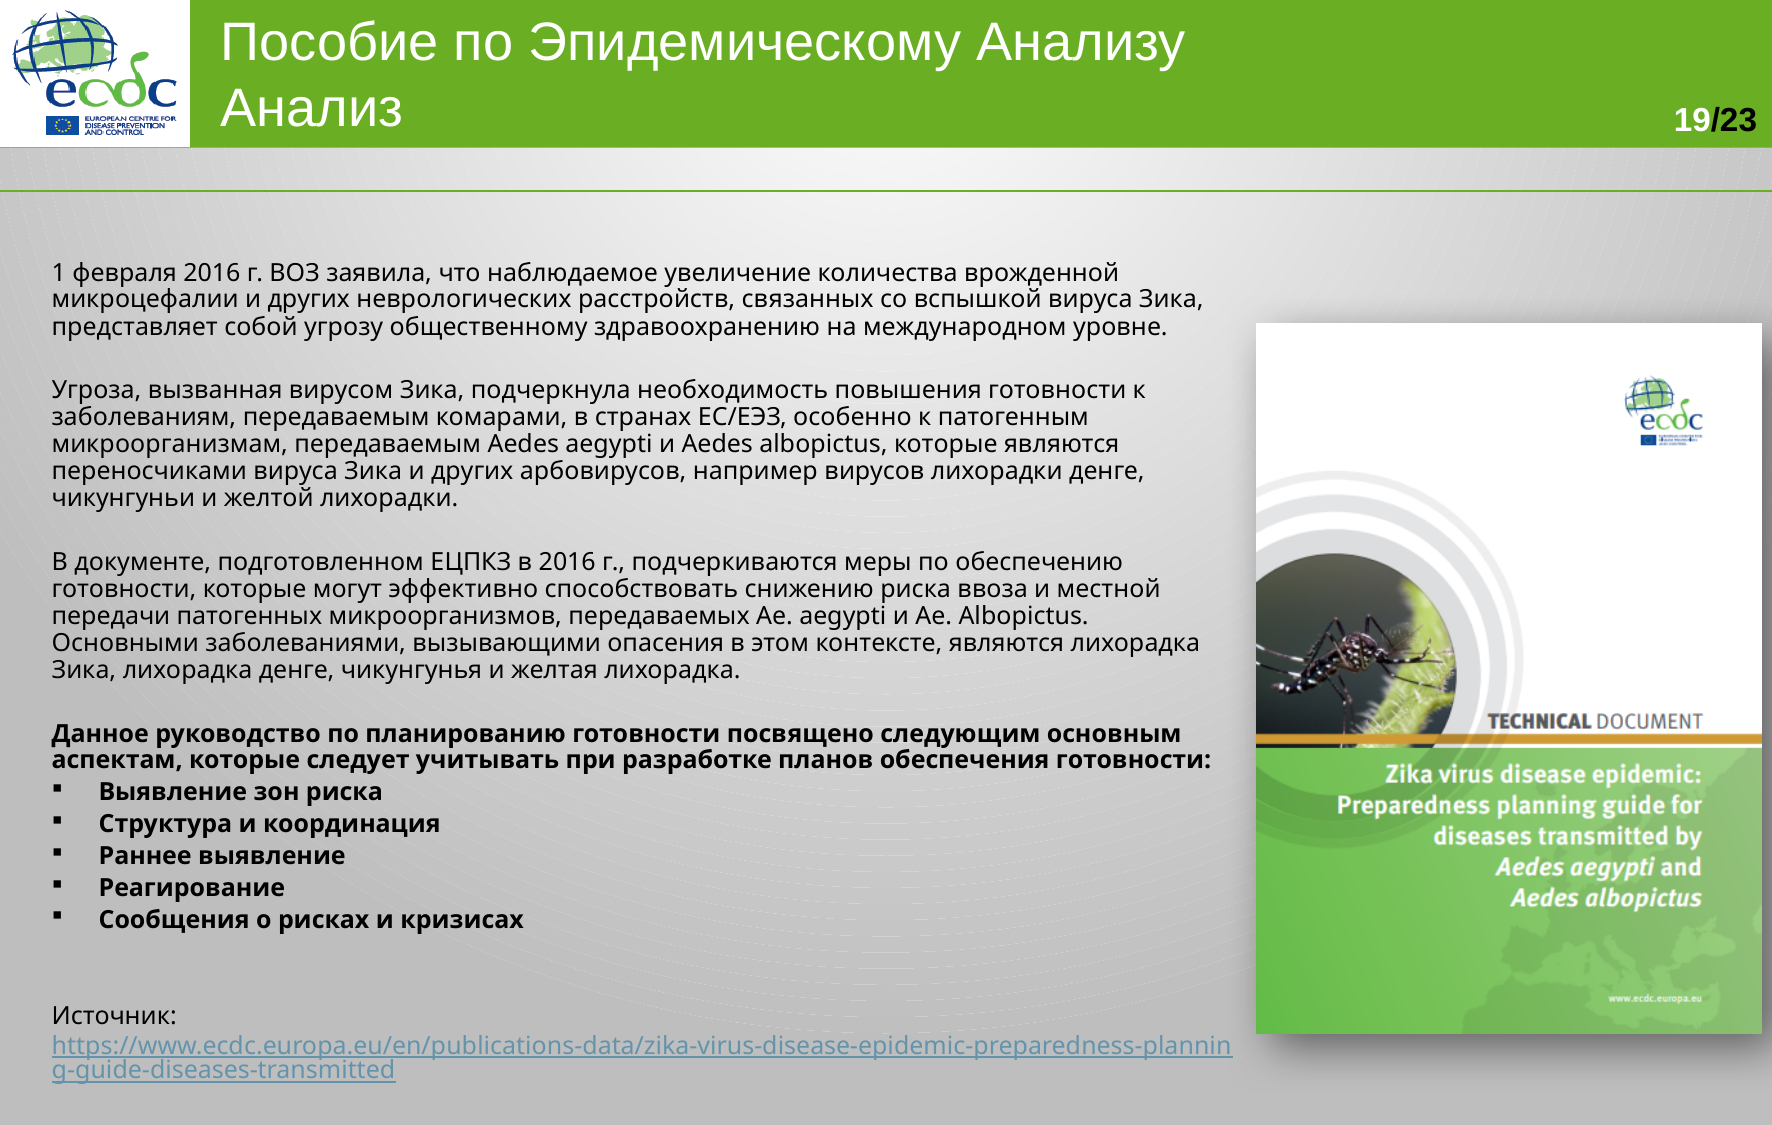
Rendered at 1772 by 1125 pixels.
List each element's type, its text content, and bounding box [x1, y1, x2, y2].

picture [1255, 323, 1762, 1035]
picture [0, 0, 190, 147]
text_box 1 февраля 2016 г. ВОЗ заявила, что наблюдаемое увеличение количества врожденной микроцефалии и других неврологических расстройств, связанных со вспышкой вируса Зика, представляет собой угрозу общественному здравоохранению на международном уровне. Угроза, вызванная вирусом Зика, подчеркнула необходимость повышения готовности к заболеваниям, передаваемым комарами, в странах ЕС/ЕЭЗ, особенно к патогенным микроорганизмам, передаваемым Aedes aegypti и Aedes albopictus, которые являются переносчиками вируса Зика и других арбовирусов, например вирусов лихорадки денге, чикунгуньи и желтой лихорадки. В документе, подготовленном ЕЦПКЗ в 2016 г., подчеркиваются меры по обеспечению готовности, которые могут эффективно способствовать снижению риска ввоза и местной передачи патогенных микроорганизмов, передаваемых Ae. aegypti и Ae. Albopictus. Основными заболеваниями, вызывающими опасения в этом контексте, являются лихорадка Зика, лихорадка денге, чикунгунья и желтая лихорадка. Данное руководство по планированию готовности посвящено следующим основным аспектам, которые следует учитывать при разработке планов обеспечения готовности: Выявление зон риска Структура и координация Раннее выявление Реагирование Сообщения о рисках и кризисах Источник: https://www.ecdc.europa.eu/en/publications-data/zika-virus-disease-epidemic-preparedness-planning-guide-diseases-transmitted [36, 252, 1255, 1068]
